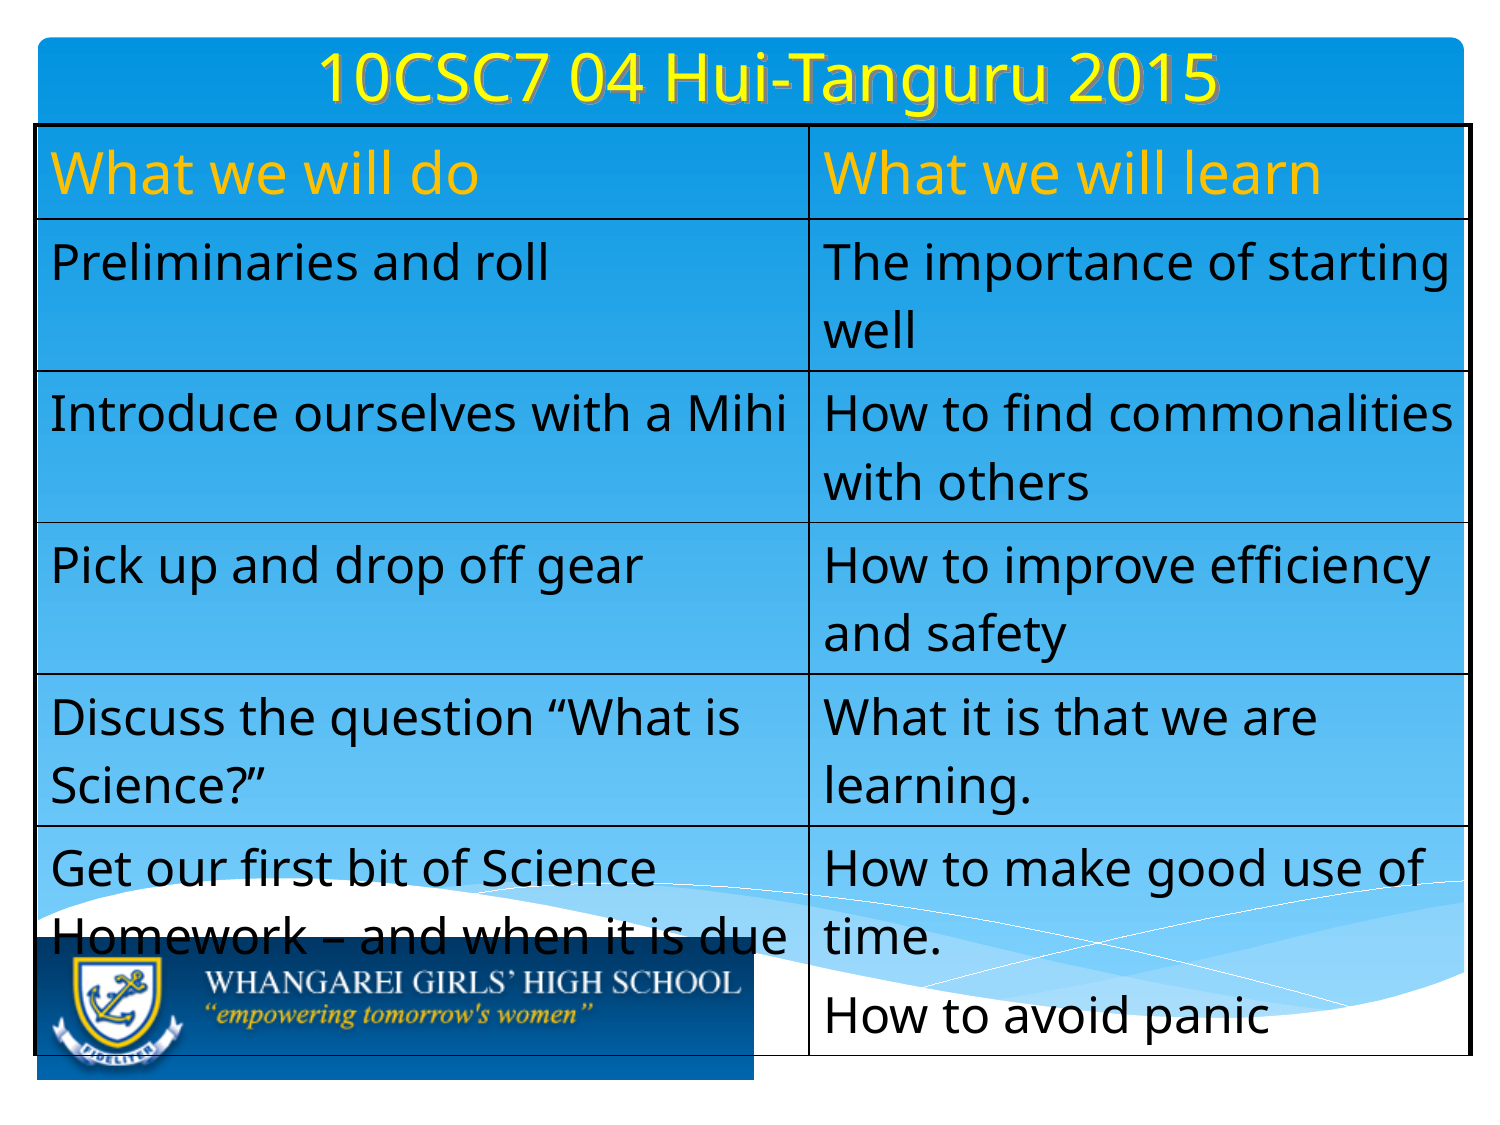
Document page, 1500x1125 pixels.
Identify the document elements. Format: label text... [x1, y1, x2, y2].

table_cell How to improve efficiency and safety [810, 523, 1468, 673]
table_cell Get our first bit of Science Homework – and when it is due [37, 827, 808, 1055]
text_box 10CSC7 04 Hui-Tanguru 2015 [162, 24, 1375, 123]
table_cell Preliminaries and roll [37, 220, 808, 370]
table_cell How to make good use of time. How to avoid panic [810, 827, 1468, 1055]
table_cell Pick up and drop off gear [37, 523, 808, 673]
picture [37, 937, 754, 1080]
table_cell The importance of starting well [810, 220, 1468, 370]
table_cell How to find commonalities with others [810, 372, 1468, 522]
table_cell What it is that we are learning. [810, 675, 1468, 825]
table_header What we will learn [810, 127, 1468, 218]
table_header What we will do [37, 127, 808, 218]
table_cell Introduce ourselves with a Mihi [37, 372, 808, 522]
table_cell Discuss the question “What is Science?” [37, 675, 808, 825]
